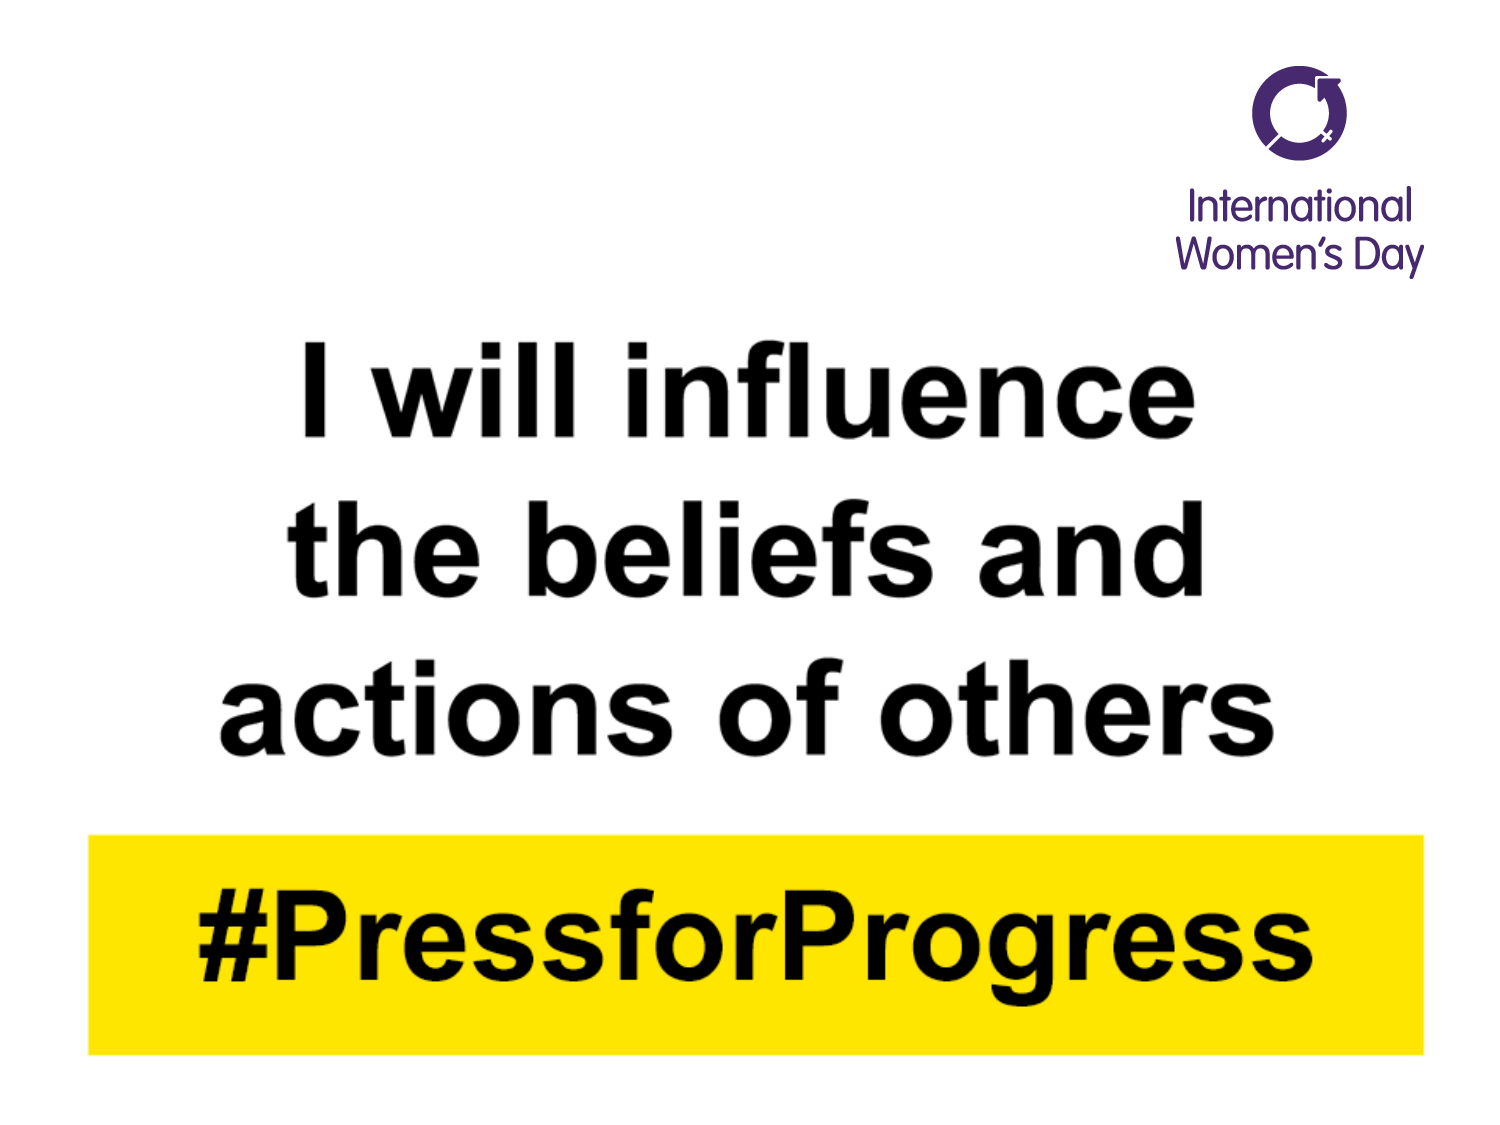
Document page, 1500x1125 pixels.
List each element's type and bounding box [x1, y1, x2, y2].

picture [80, 825, 1436, 1071]
picture [1176, 66, 1424, 279]
picture [212, 327, 1288, 798]
